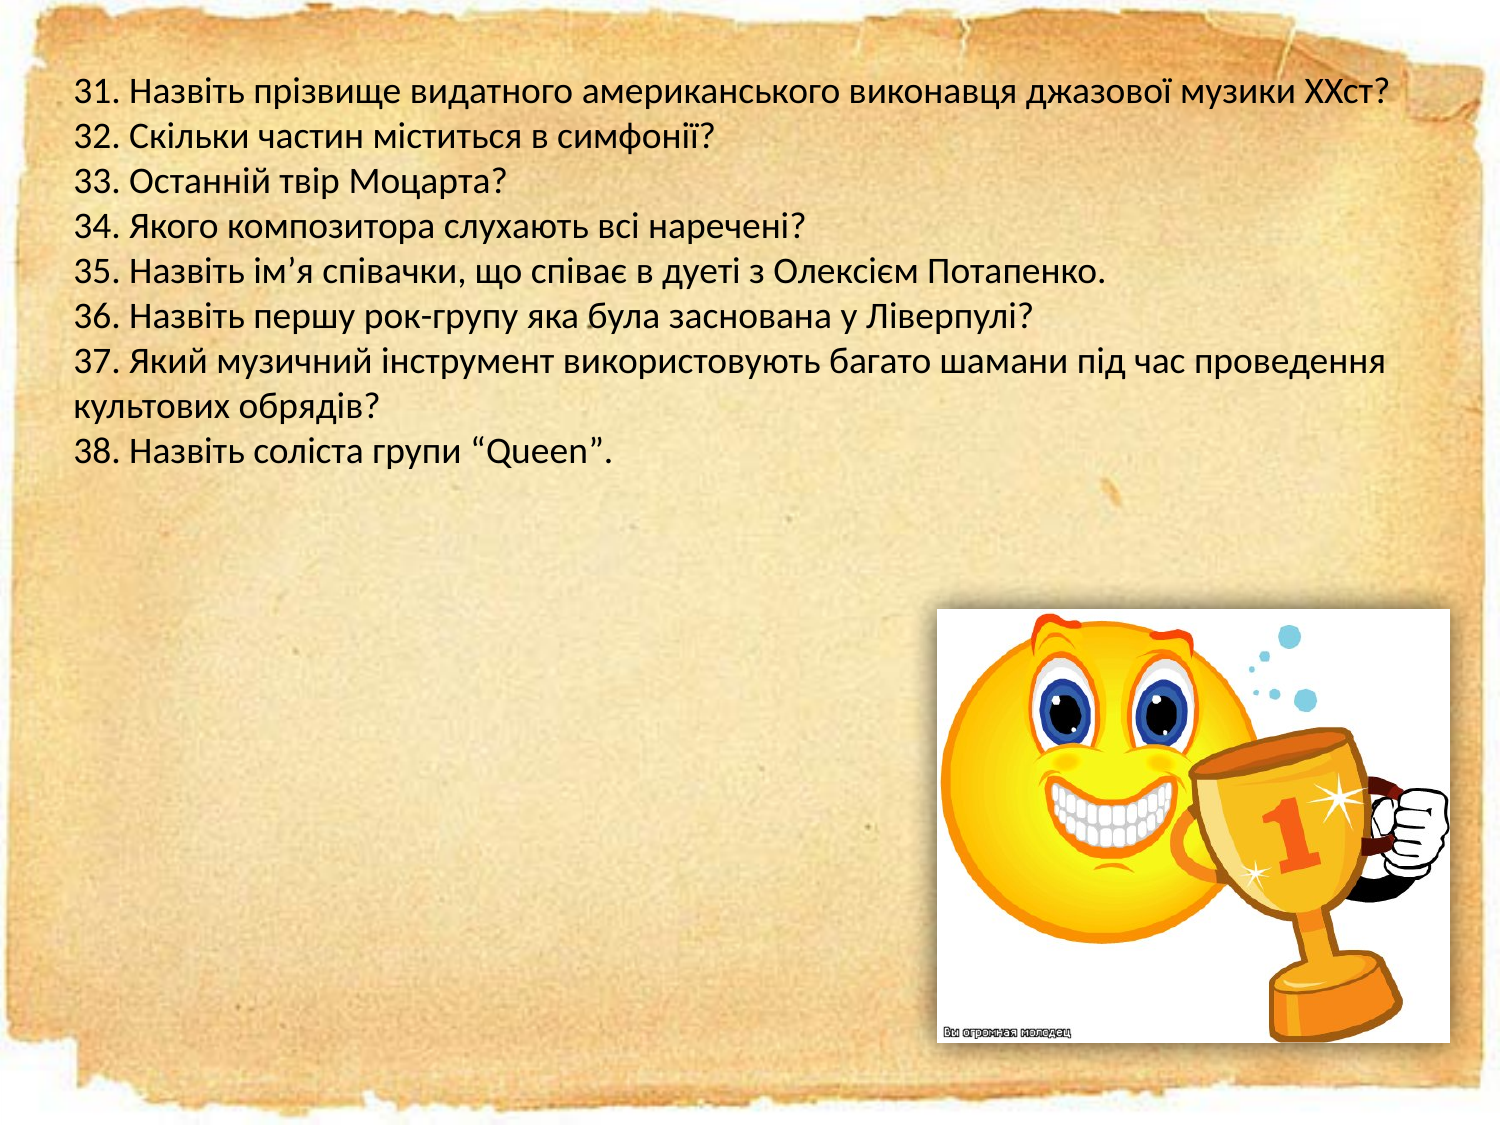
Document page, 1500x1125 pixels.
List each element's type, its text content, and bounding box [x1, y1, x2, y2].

picture [0, 0, 1500, 1125]
text_box 31. Назвіть прізвище видатного американського виконавця джазової музики ХХст? 32. Скільки частин міститься в симфонії? 33. Останній твір Моцарта? 34. Якого композитора слухають всі наречені? 35. Назвіть ім’я співачки, що співає в дуеті з Олексієм Потапенко. 36. Назвіть першу рок-групу яка була заснована у Ліверпулі? 37. Який музичний інструмент використовують багато шамани під час проведення культових обрядів? 38. Назвіть соліста групи “Queen”. [58, 58, 1453, 569]
